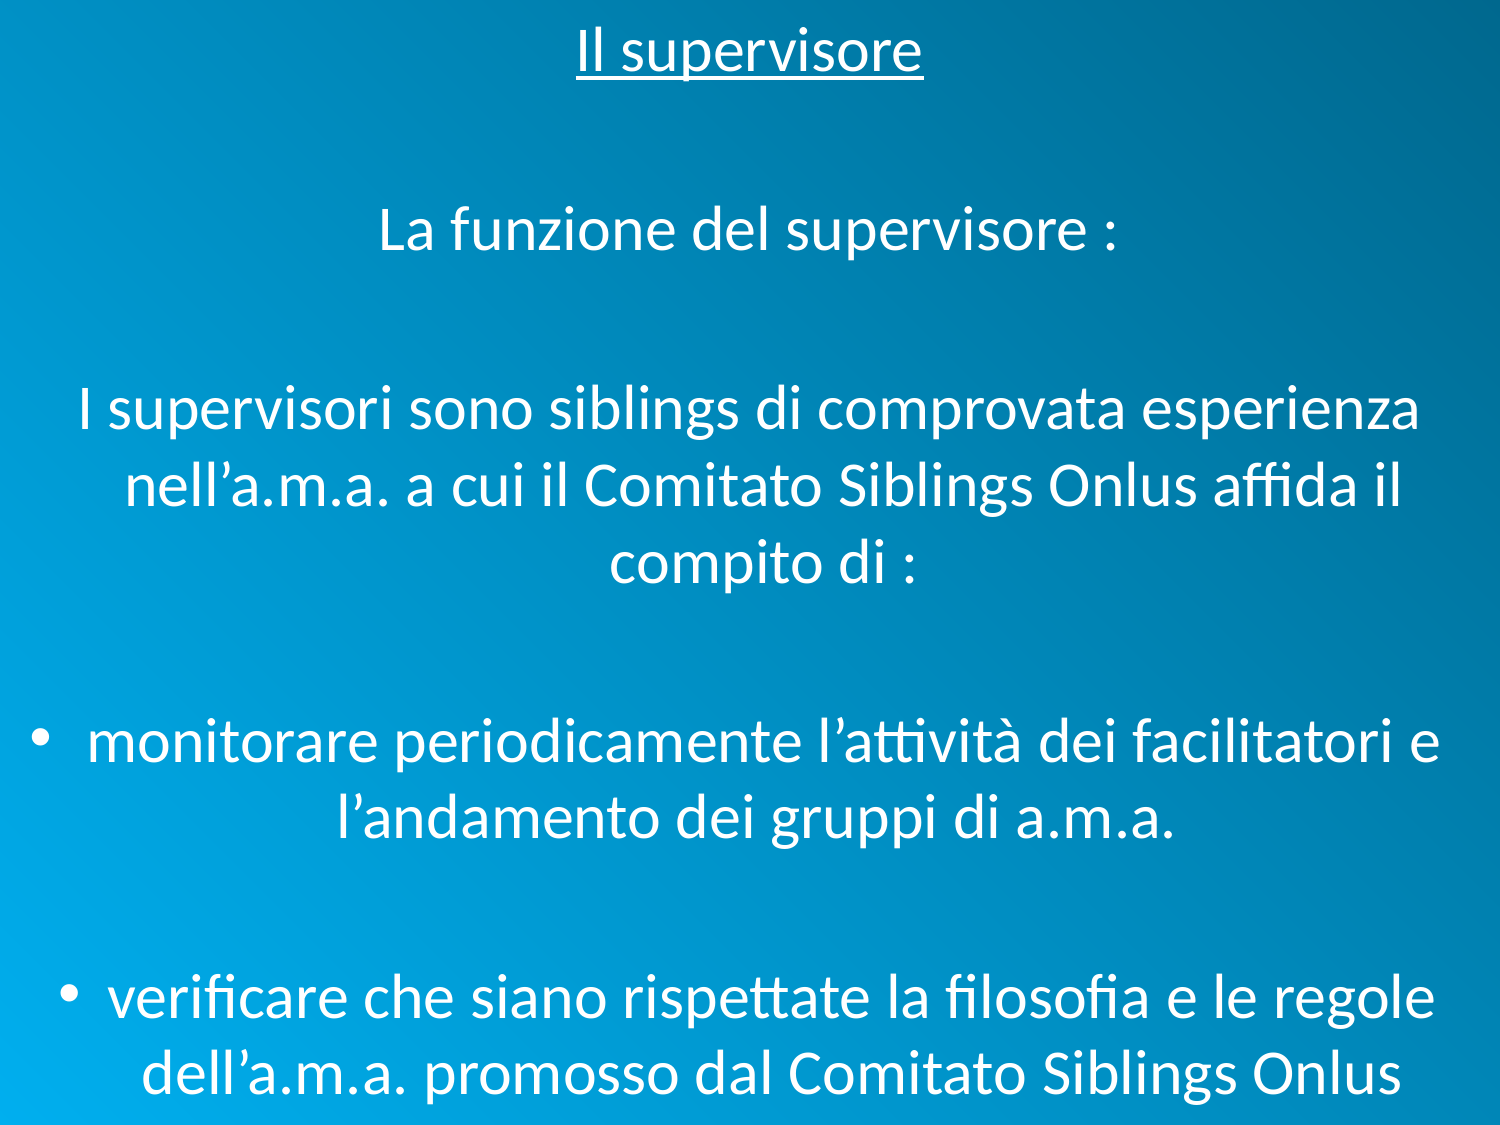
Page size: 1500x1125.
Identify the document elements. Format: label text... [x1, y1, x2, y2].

list Il supervisore La funzione del supervisore : I supervisori sono siblings di comprovata esperienza nell’a.m.a. a cui il Comitato Siblings Onlus affida il compito di : monitorare periodicamente l’attività dei facilitatori e l’andamento dei gruppi di a.m.a. verificare che siano rispettate la filosofia e le regole dell’a.m.a. promosso dal Comitato Siblings Onlus [0, 0, 1500, 1125]
